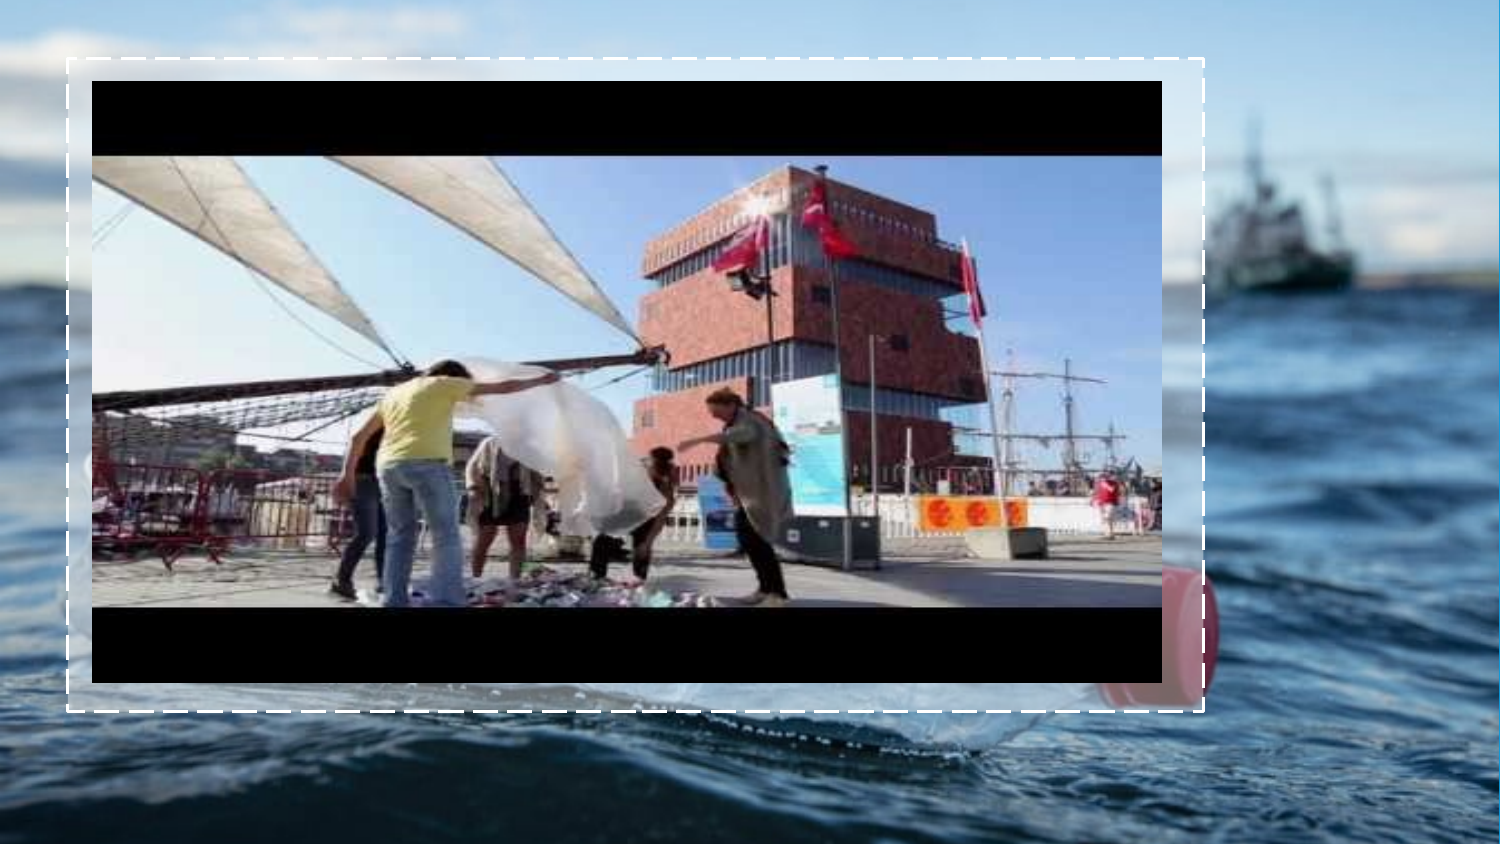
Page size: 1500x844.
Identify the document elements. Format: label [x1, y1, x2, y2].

picture [0, 0, 1500, 844]
text_box [91, 80, 1164, 684]
